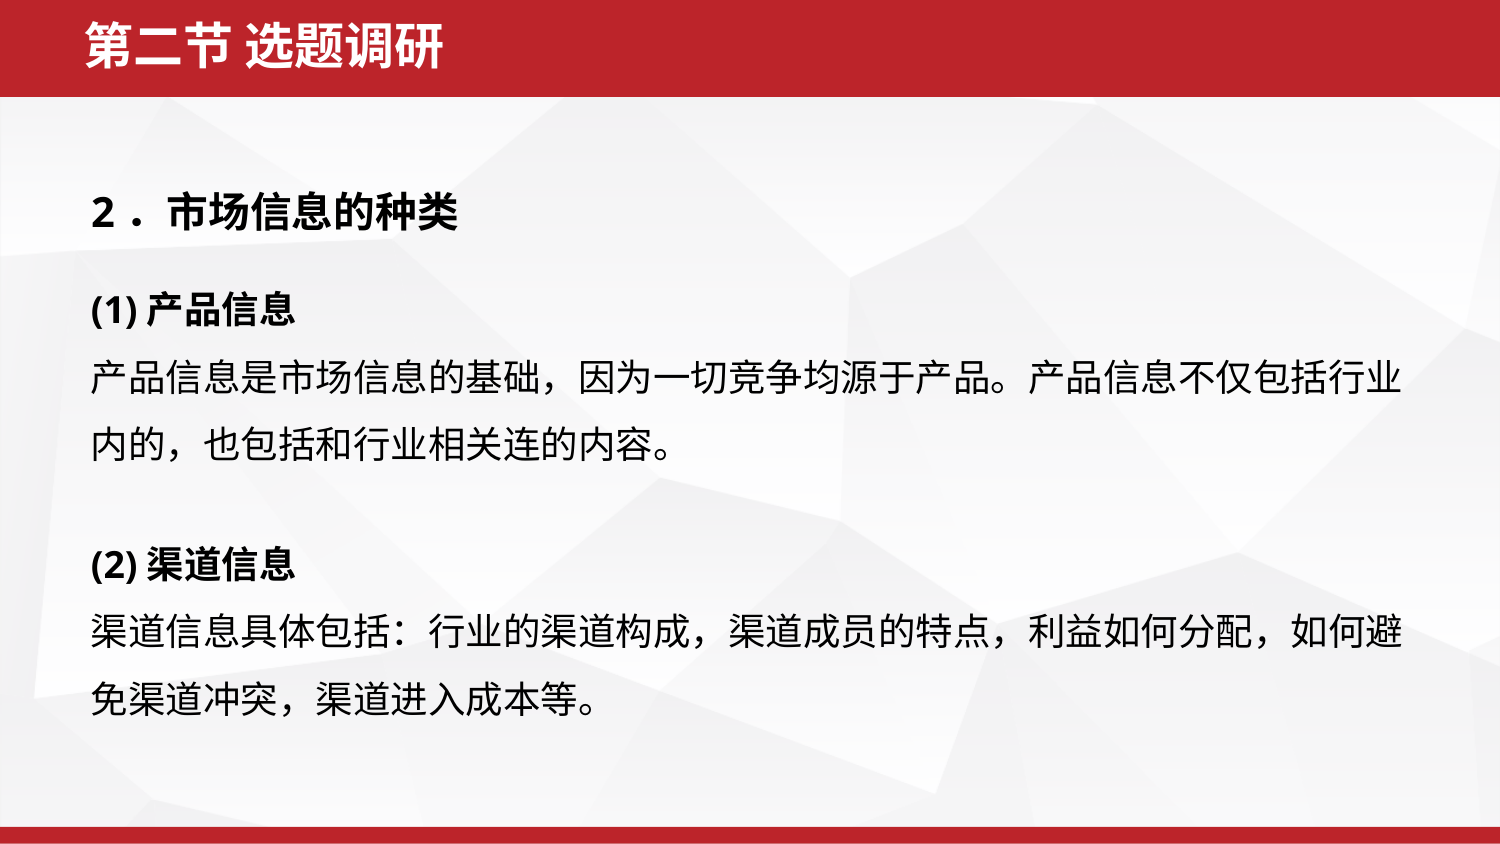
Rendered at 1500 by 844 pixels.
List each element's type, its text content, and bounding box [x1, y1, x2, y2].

title 第二节 选题调研 [71, 0, 1200, 97]
text_box (2)渠道信息 渠道信息具体包括：行业的渠道构成，渠道成员的特点，利益如何分配，如何避免渠道冲突，渠道进入成本等。 [79, 512, 1446, 727]
picture [0, 97, 1500, 826]
text_box (1)产品信息 产品信息是市场信息的基础，因为一切竞争均源于产品。产品信息不仅包括行业内的，也包括和行业相关连的内容。 [79, 257, 1446, 472]
text_box 2．市场信息的种类 [79, 154, 1178, 242]
